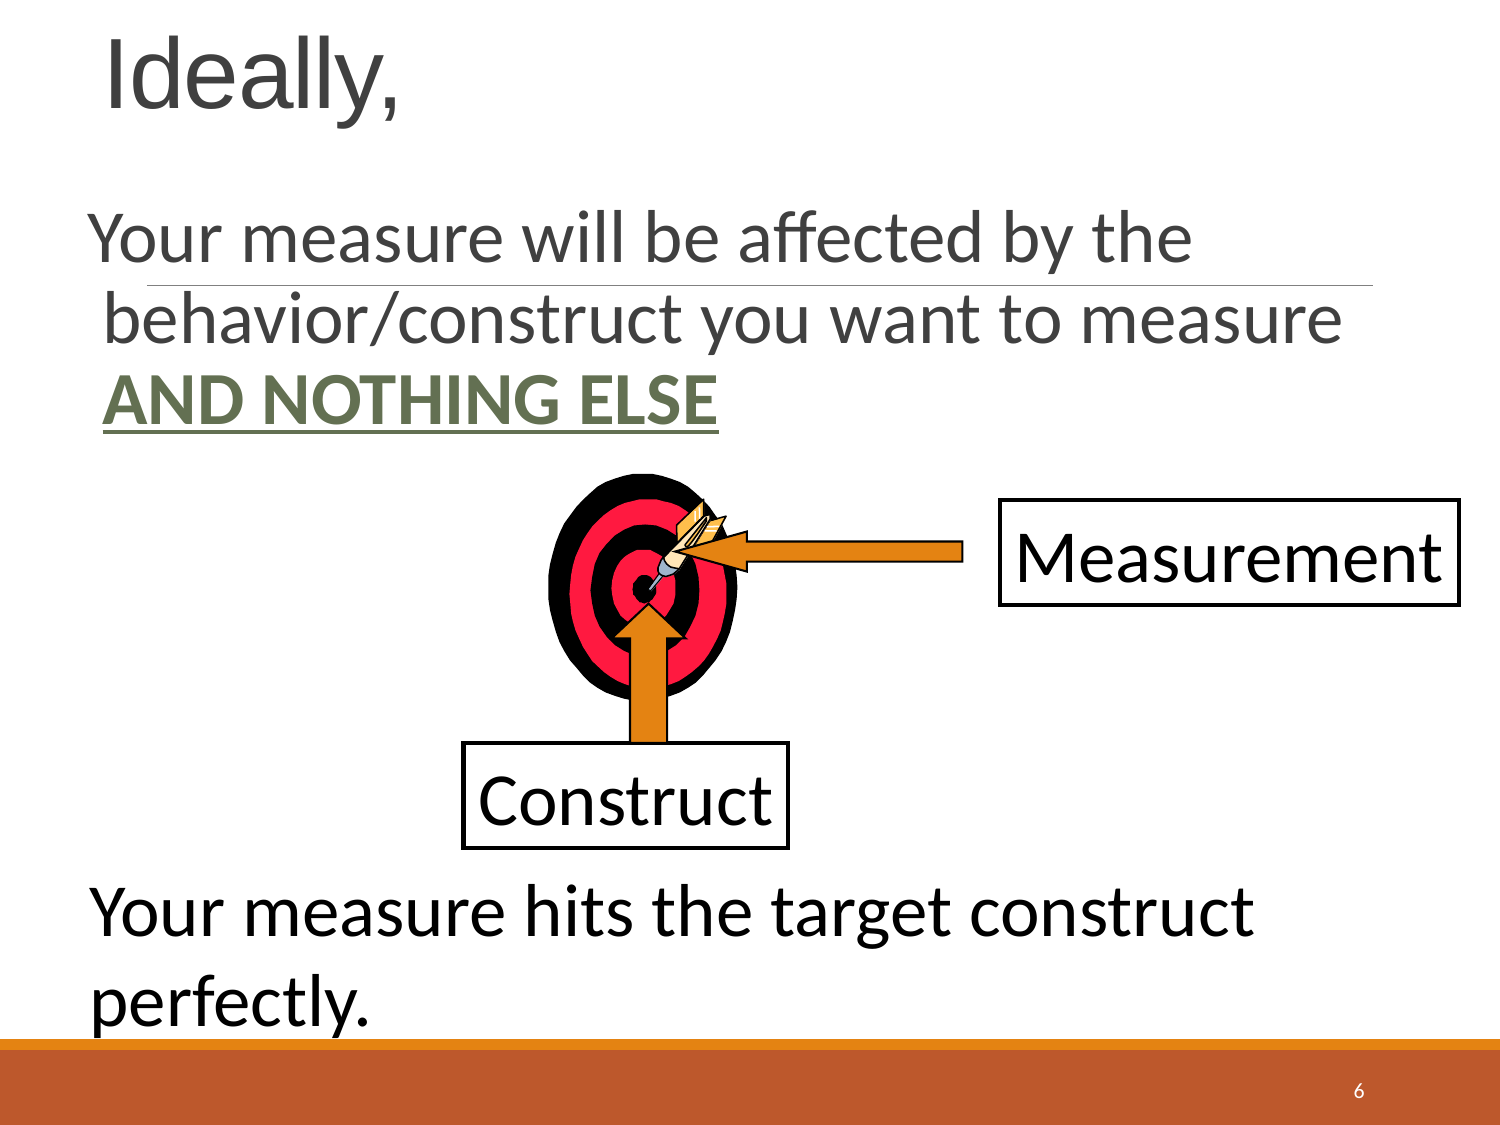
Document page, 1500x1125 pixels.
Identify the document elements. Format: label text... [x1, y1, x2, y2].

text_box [641, 498, 728, 600]
text_box [745, 531, 963, 572]
slide_number 6 [1218, 1059, 1380, 1120]
text_box Your measure hits the target construct perfectly. [74, 853, 1272, 1049]
title Ideally, [87, 0, 1363, 137]
text_box [630, 710, 668, 743]
text_box Construct [463, 742, 789, 848]
list Your measure will be affected by the behavior/construct you want to measure AND NOTHING ELSE [87, 190, 1363, 862]
text_box Measurement [999, 499, 1459, 605]
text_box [547, 473, 738, 702]
